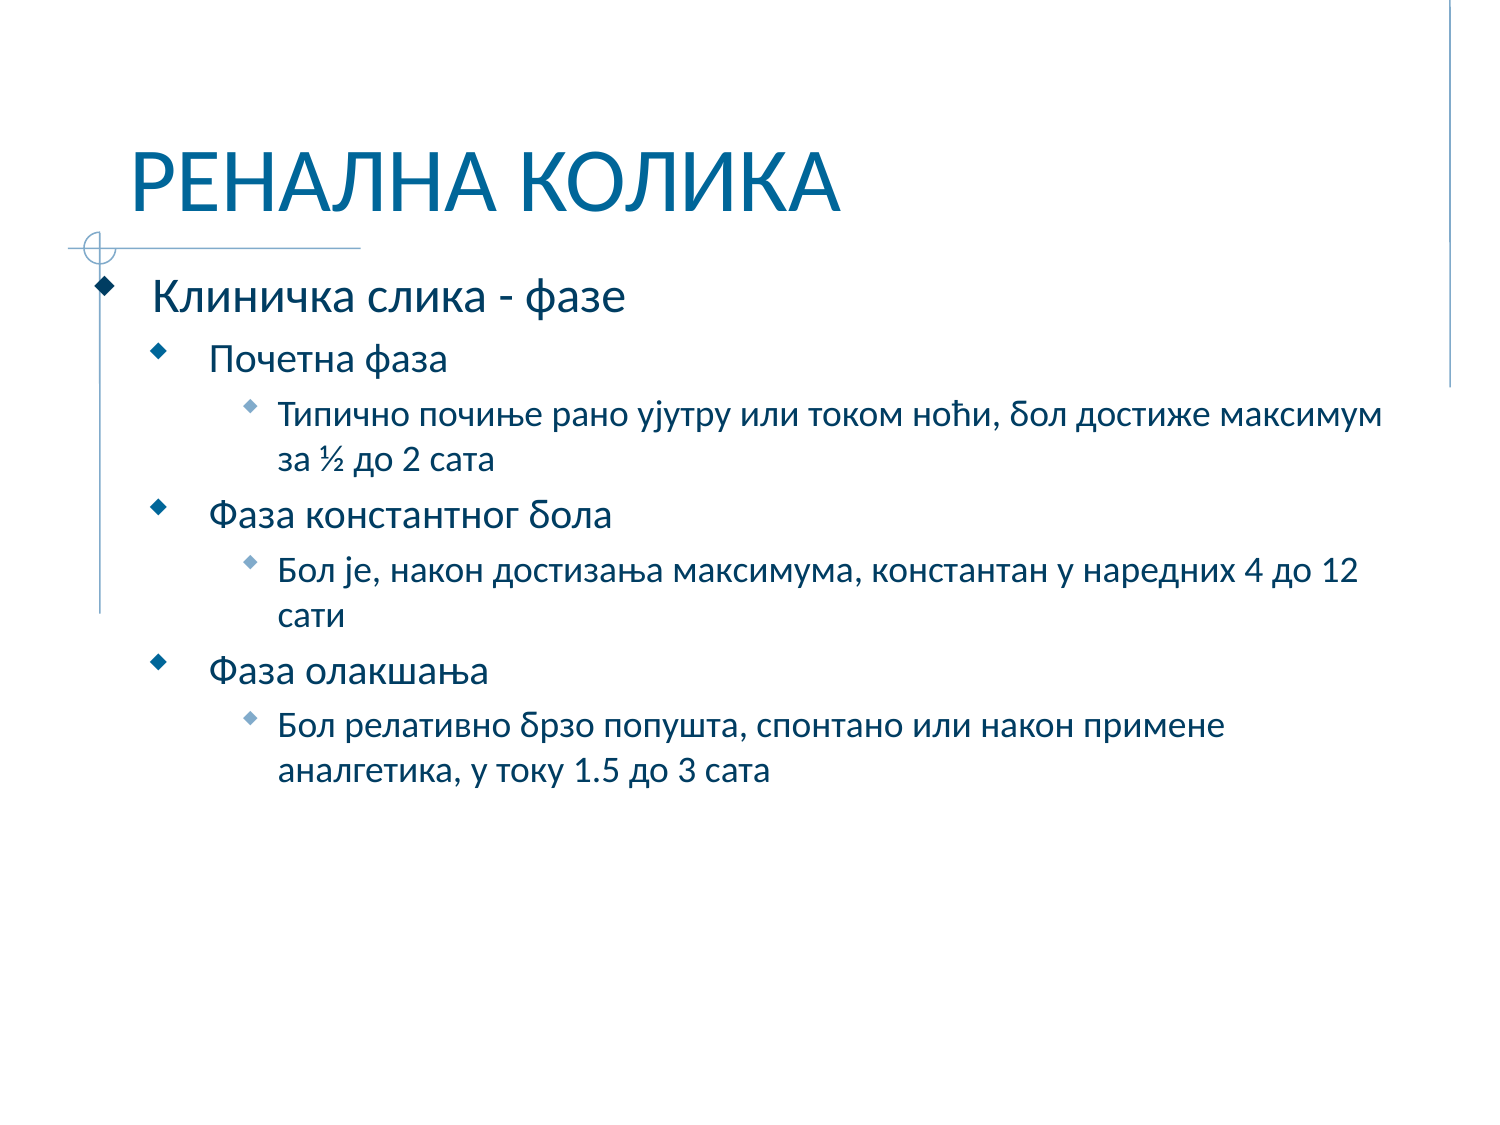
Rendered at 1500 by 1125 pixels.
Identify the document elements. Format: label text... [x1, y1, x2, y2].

title РЕНАЛНА КОЛИКА [113, 49, 1436, 238]
list Клиничка слика - фазе Почетна фаза Типично почиње рано ујутру или током ноћи, бол достиже максимум за ½ до 2 сата Фаза константног бола Бол је, након достизања максимума, константан у наредних 4 до 12 сати Фаза олакшања Бол релативно брзо попушта, спонтано или након примене аналгетика, у току 1.5 до 3 сата [74, 255, 1426, 1006]
